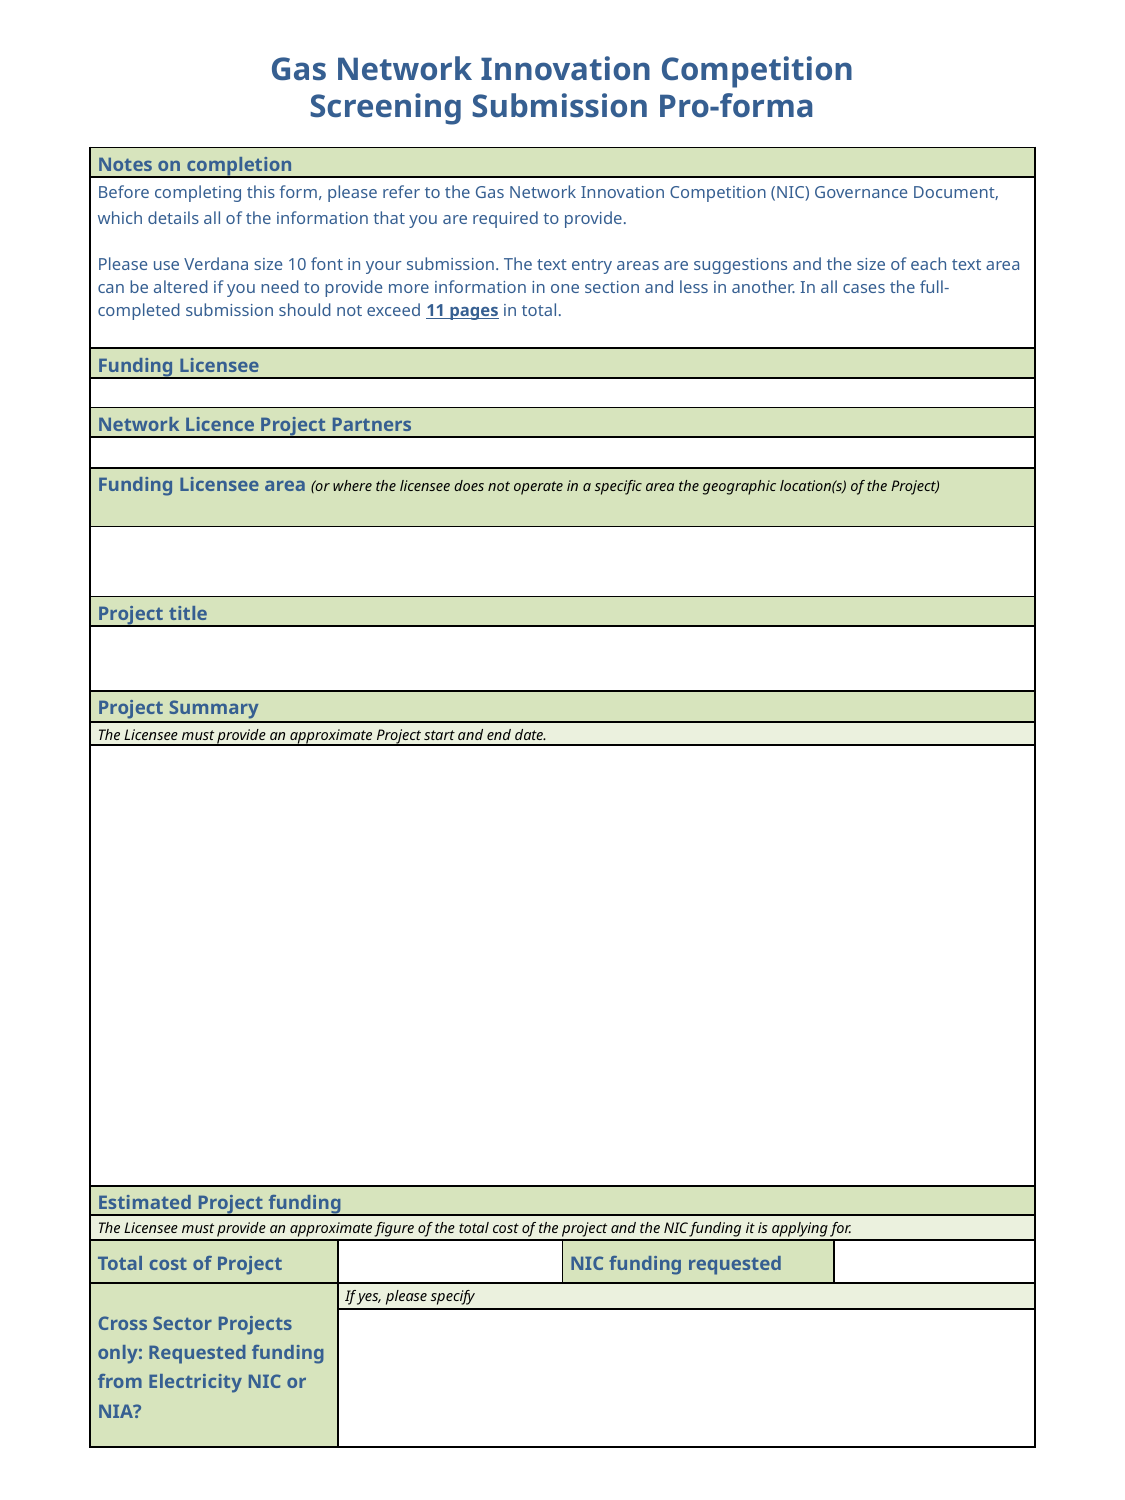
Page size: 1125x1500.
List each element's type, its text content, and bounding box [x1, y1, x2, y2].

table_cell Cross Sector Projects only: Requested funding from Electricity NIC or NIA? [91, 1284, 337, 1446]
slide_number 1 [806, 1390, 1069, 1471]
table_cell Funding Licensee area (or where the licensee does not operate in a specific area the geographic location(s) of the Project) [91, 469, 1034, 526]
table_cell [91, 379, 1034, 407]
table_header Project title [91, 597, 1034, 625]
table_cell Before completing this form, please refer to the Gas Network Innovation Competition (NIC) Governance Document, which details all of the information that you are required to provide. Please use Verdana size 10 font in your submission. The text entry areas are suggestions and the size of each text area can be altered if you need to provide more information in one section and less in another. In all cases the full-completed submission should not exceed 11 pages in total. Ofgem will publish all the information contained within the Screening submission. [91, 178, 1034, 347]
table_cell [339, 1241, 562, 1282]
table_cell The Licensee must provide an approximate Project start and end date. [91, 723, 1034, 744]
table_cell [91, 627, 1034, 690]
table_cell Estimated Project funding [91, 1187, 1034, 1214]
table_header Funding Licensee [91, 349, 1034, 377]
table_cell NIC funding requested [563, 1241, 833, 1282]
table_cell [91, 438, 1034, 467]
table_cell Network Licence Project Partners [91, 408, 1034, 436]
table_cell [91, 527, 1034, 596]
table_cell Total cost of Project [91, 1241, 337, 1282]
table_header Notes on completion [91, 148, 1034, 176]
table_cell Project Summary [91, 692, 1034, 721]
table_cell [91, 746, 1034, 1185]
table_cell [339, 1310, 1034, 1446]
table_cell The Licensee must provide an approximate figure of the total cost of the project and the NIC funding it is applying for. [91, 1216, 1034, 1239]
text_box Gas Network Innovation Competition Screening Submission Pro-forma [42, 41, 1083, 132]
table_cell [835, 1241, 1034, 1282]
table_cell If yes, please specify [339, 1284, 1034, 1308]
